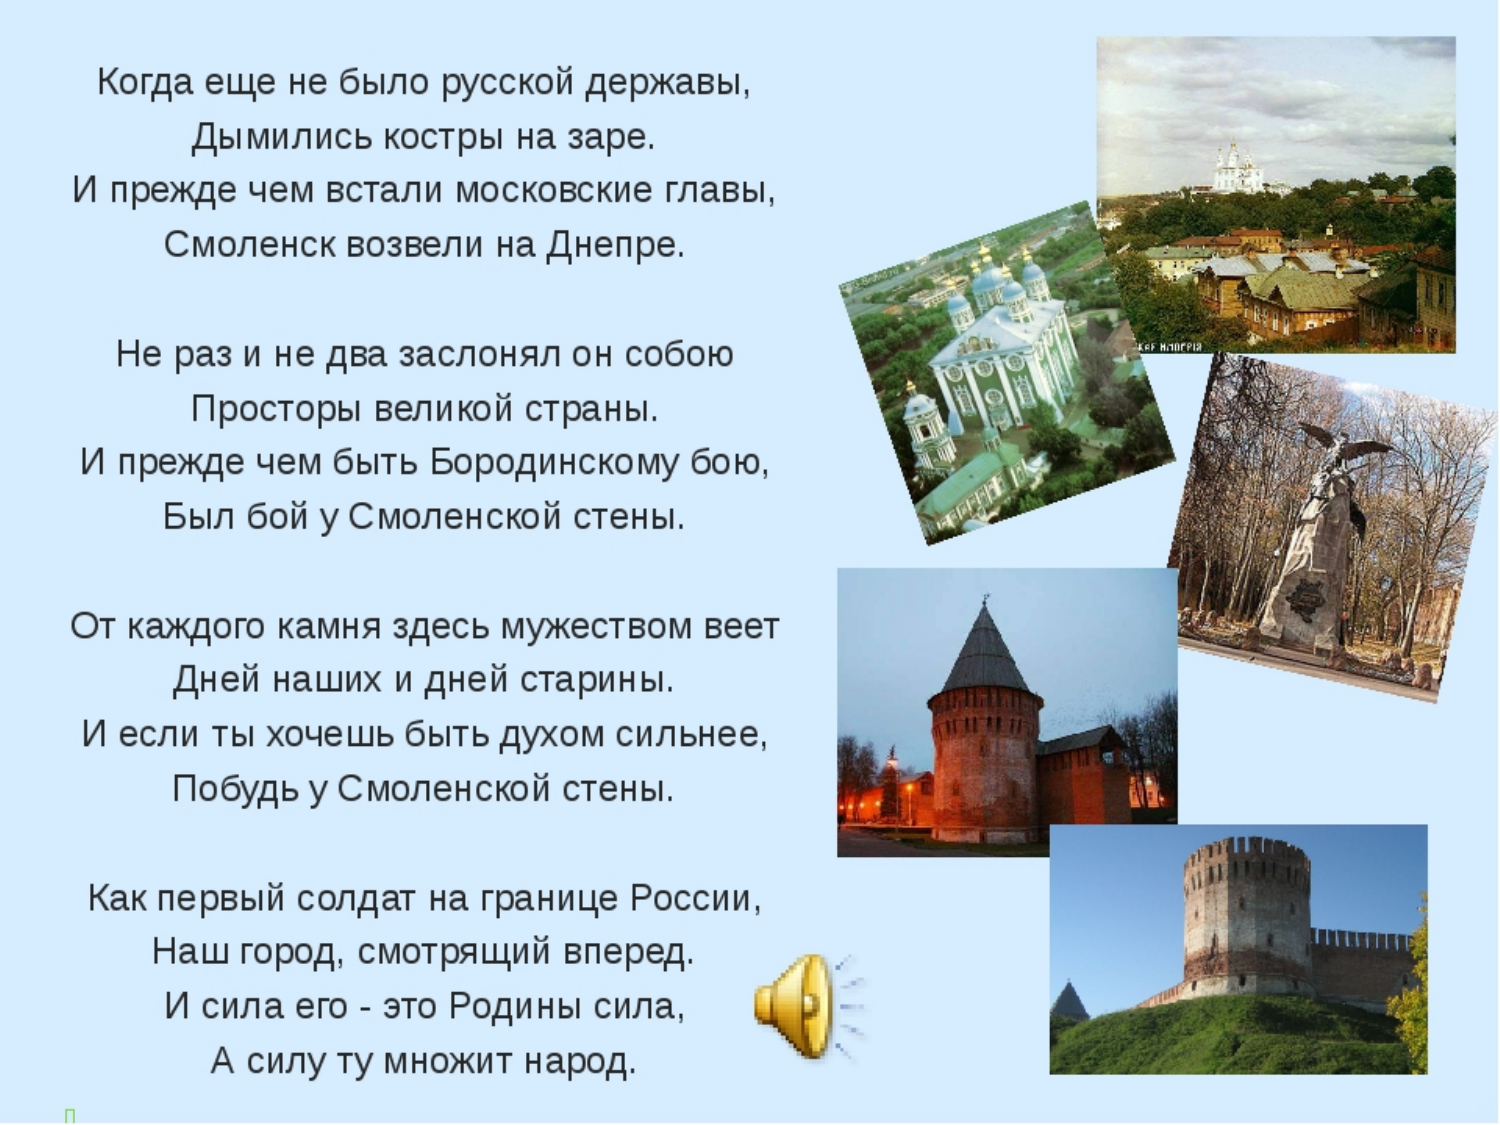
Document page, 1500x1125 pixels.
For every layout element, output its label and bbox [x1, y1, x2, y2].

list [0, 0, 1500, 1125]
